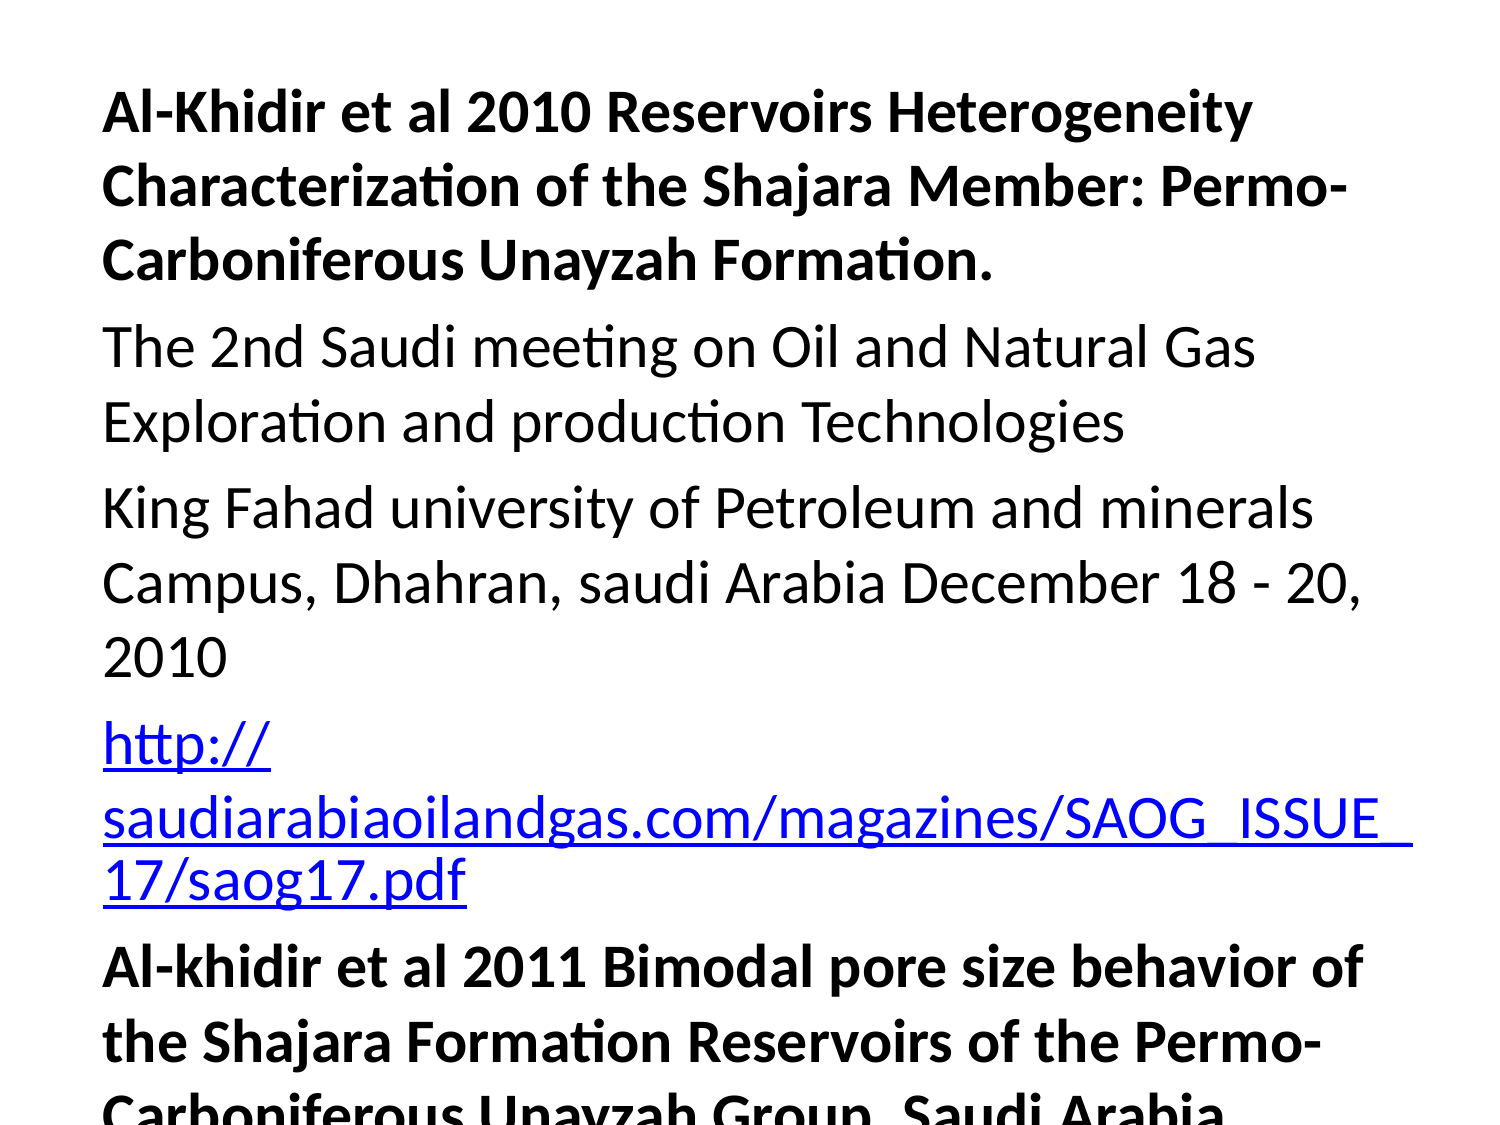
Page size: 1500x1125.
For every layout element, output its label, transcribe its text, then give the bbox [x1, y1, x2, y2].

list Al-Khidir et al 2010 Reservoirs Heterogeneity Characterization of the Shajara Member: Permo-Carboniferous Unayzah Formation. The 2nd Saudi meeting on Oil and Natural Gas Exploration and production Technologies King Fahad university of Petroleum and minerals Campus, Dhahran, saudi Arabia December 18 - 20, 2010 http://saudiarabiaoilandgas.com/magazines/SAOG_ISSUE_17/saog17.pdf Al-khidir et al 2011 Bimodal pore size behavior of the Shajara Formation Reservoirs of the Permo-Carboniferous Unayzah Group, Saudi Arabia. [87, 62, 1438, 1100]
